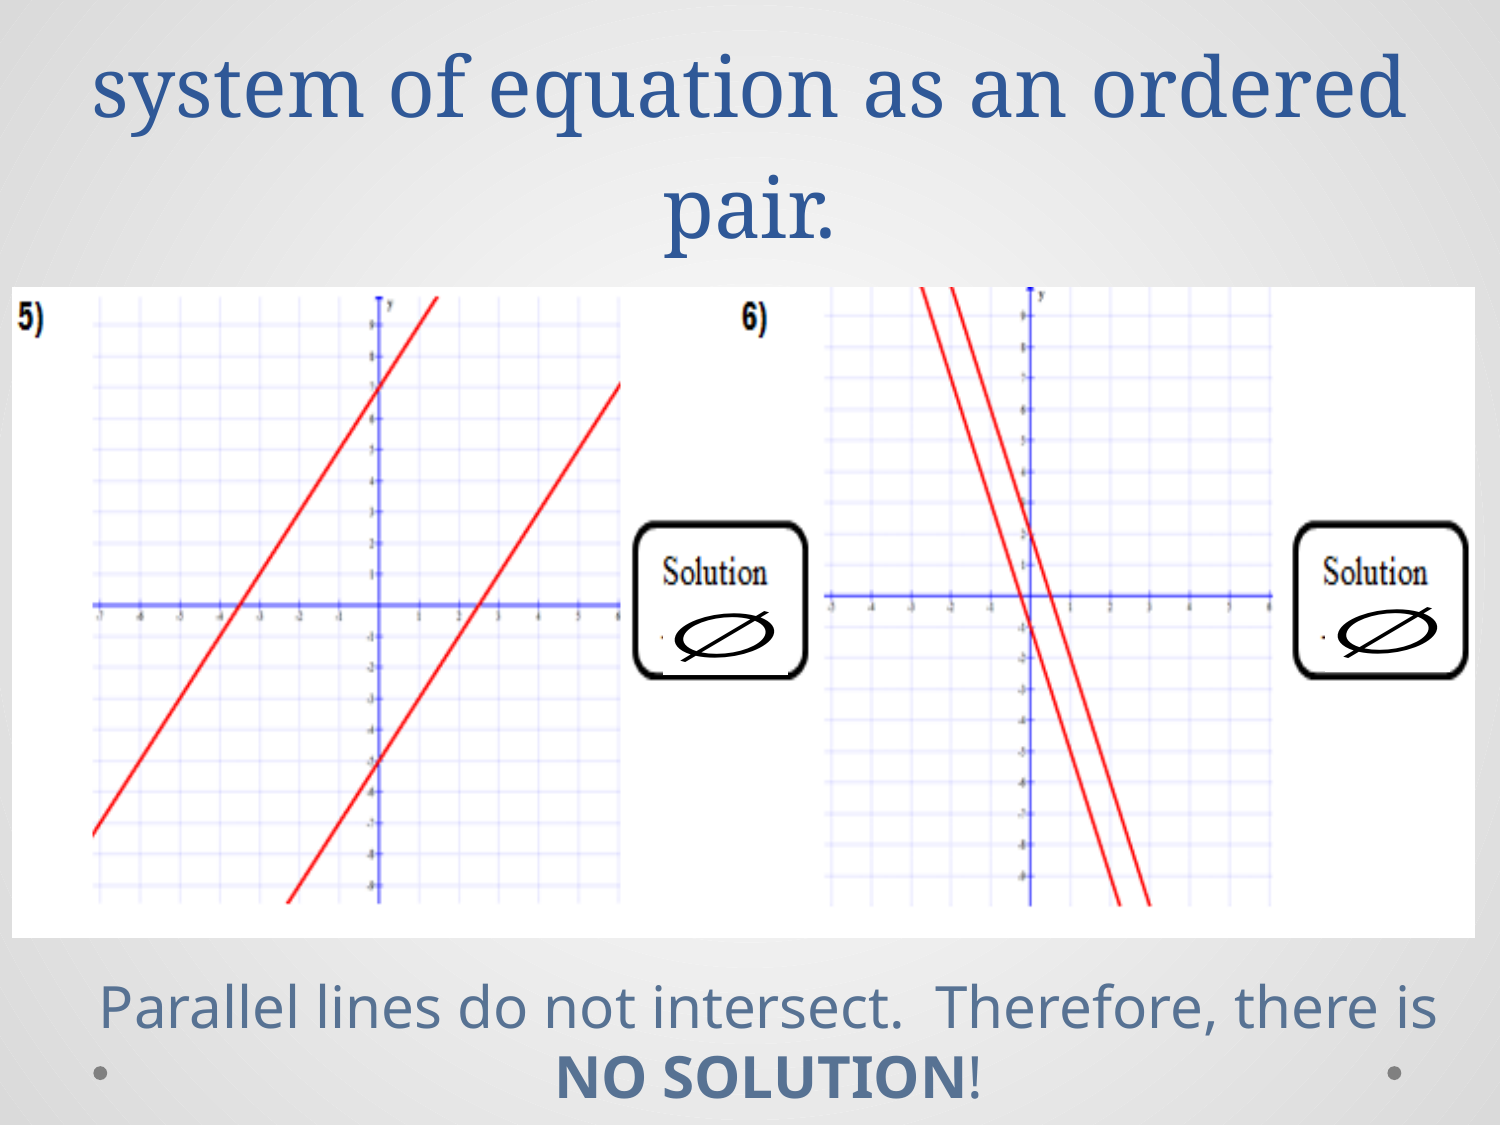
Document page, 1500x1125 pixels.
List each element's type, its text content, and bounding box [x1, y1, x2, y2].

picture [12, 287, 1476, 938]
text_box Parallel lines do not intersect. Therefore, there is NO SOLUTION! [75, 962, 1463, 1118]
title Write the solution of each system of equation as an ordered pair. [75, 0, 1425, 263]
